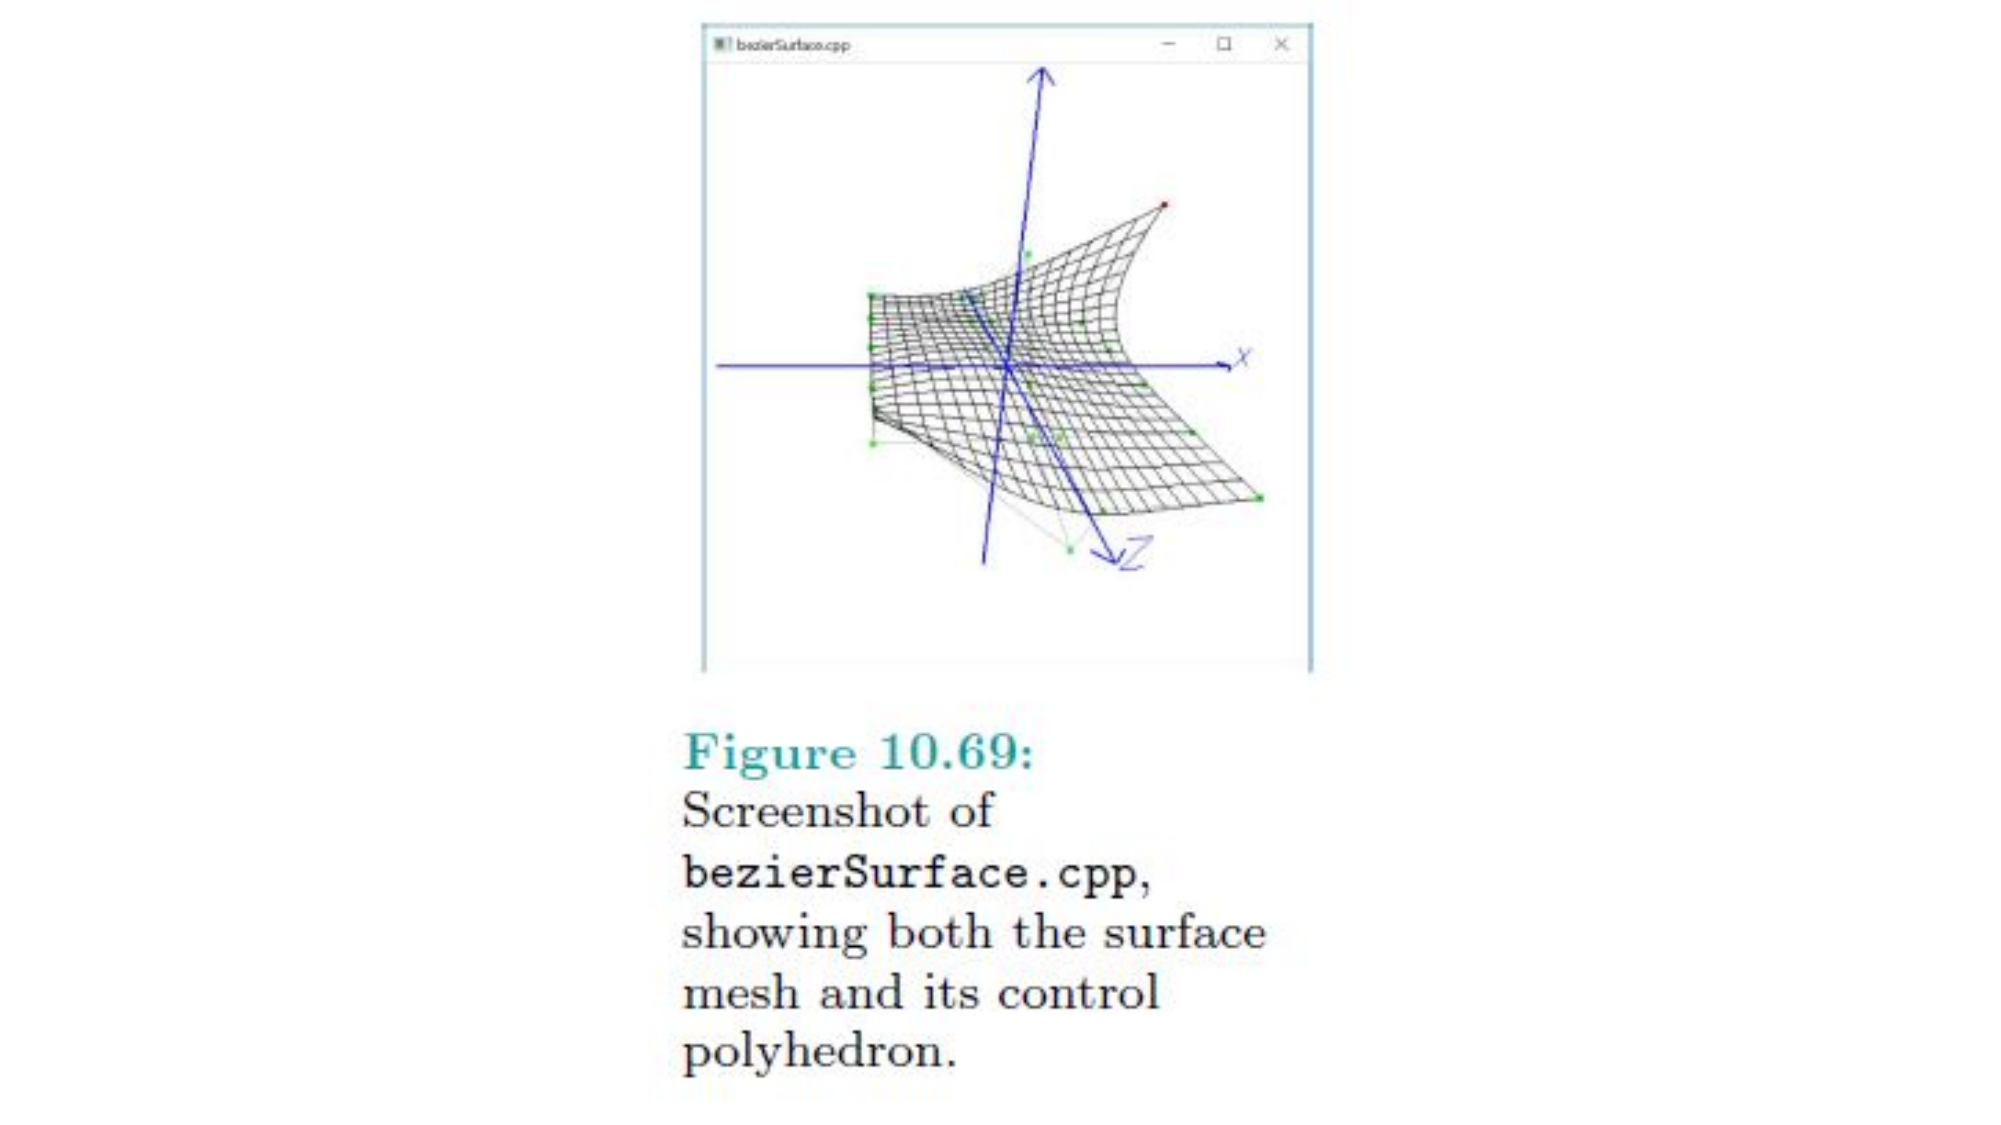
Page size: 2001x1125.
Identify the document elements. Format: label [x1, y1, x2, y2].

picture [647, 0, 1353, 1125]
